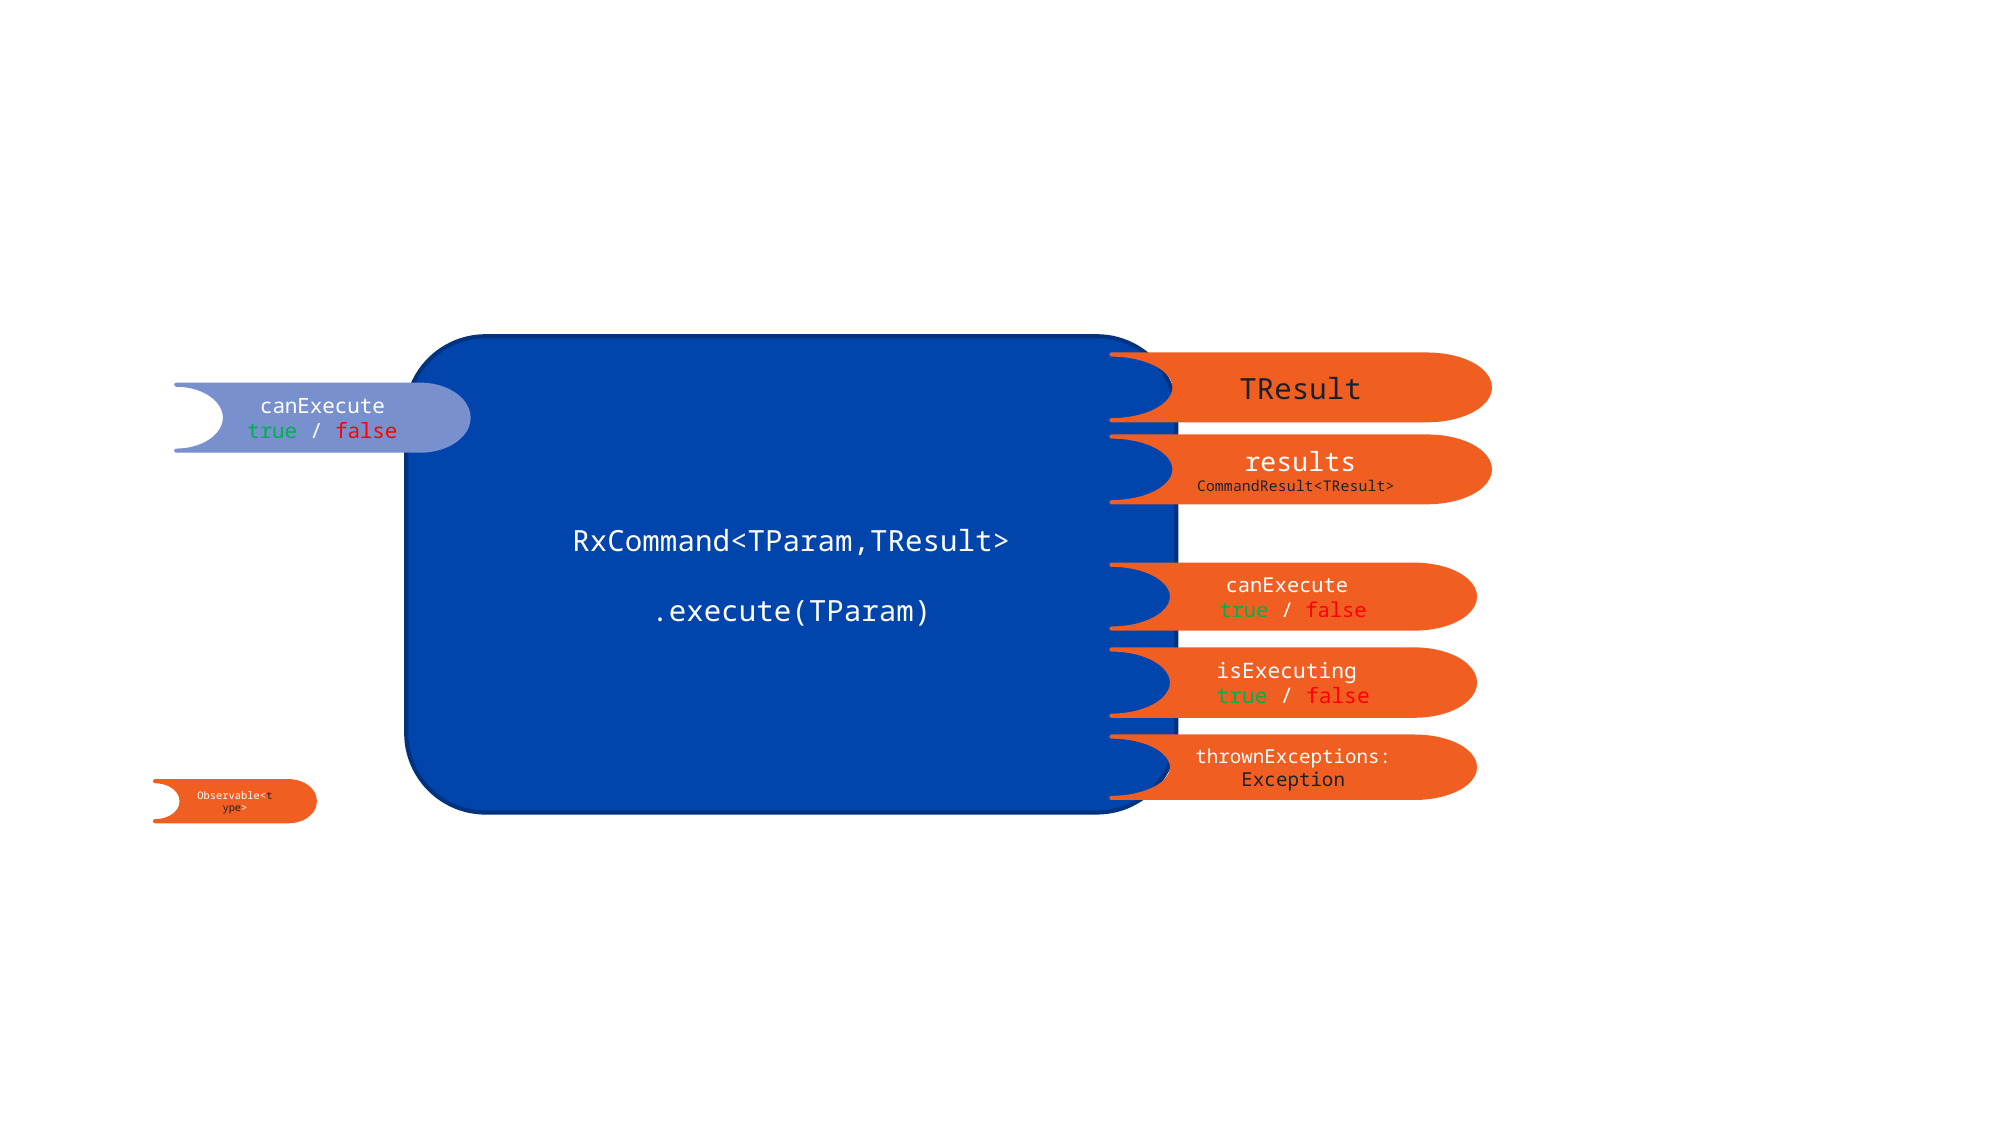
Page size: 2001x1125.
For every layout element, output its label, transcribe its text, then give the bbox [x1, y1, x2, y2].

text_box RxCommand<TParam,TResult> .execute(TParam) [406, 336, 1177, 813]
text_box canExecute true / false [1111, 564, 1475, 629]
text_box TResult [1111, 354, 1490, 421]
text_box isExecuting true / false [1111, 649, 1475, 716]
text_box thrownExceptions: Exception [1111, 736, 1475, 798]
text_box Observable<type> [155, 781, 315, 822]
text_box canExecute true / false [176, 384, 469, 451]
text_box results CommandResult<TResult> [1111, 436, 1490, 503]
